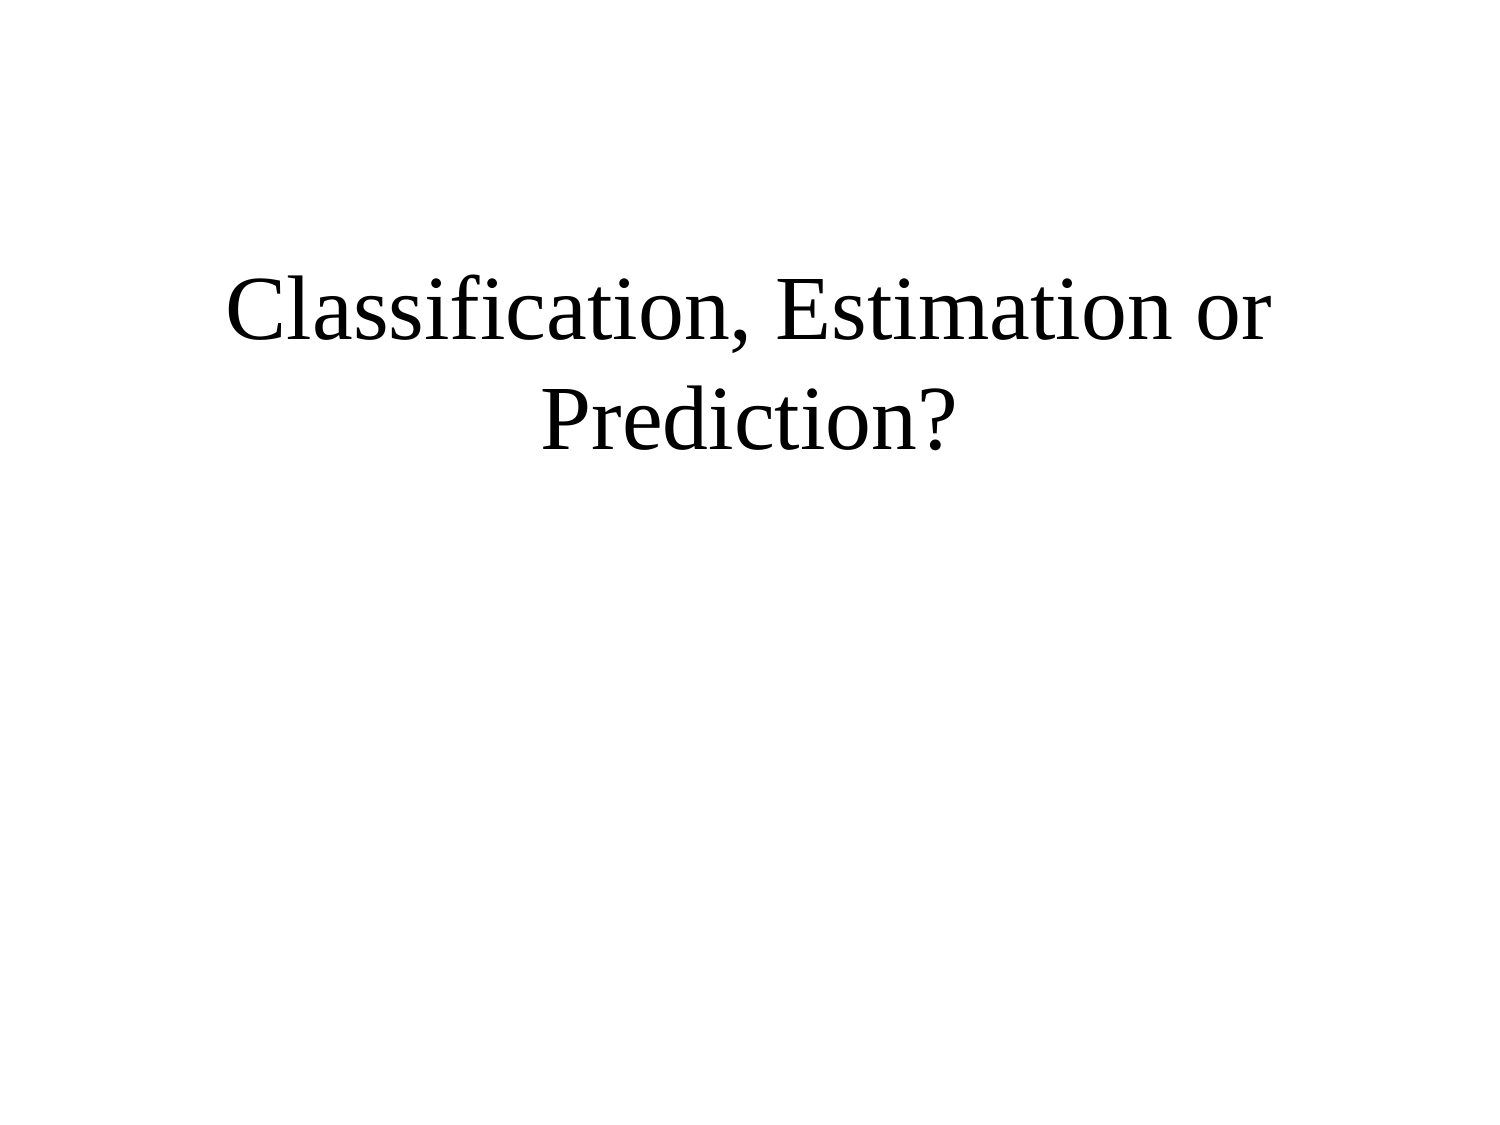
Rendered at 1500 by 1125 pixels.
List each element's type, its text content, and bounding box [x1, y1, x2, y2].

title Classification, Estimation or Prediction? [112, 237, 1388, 479]
